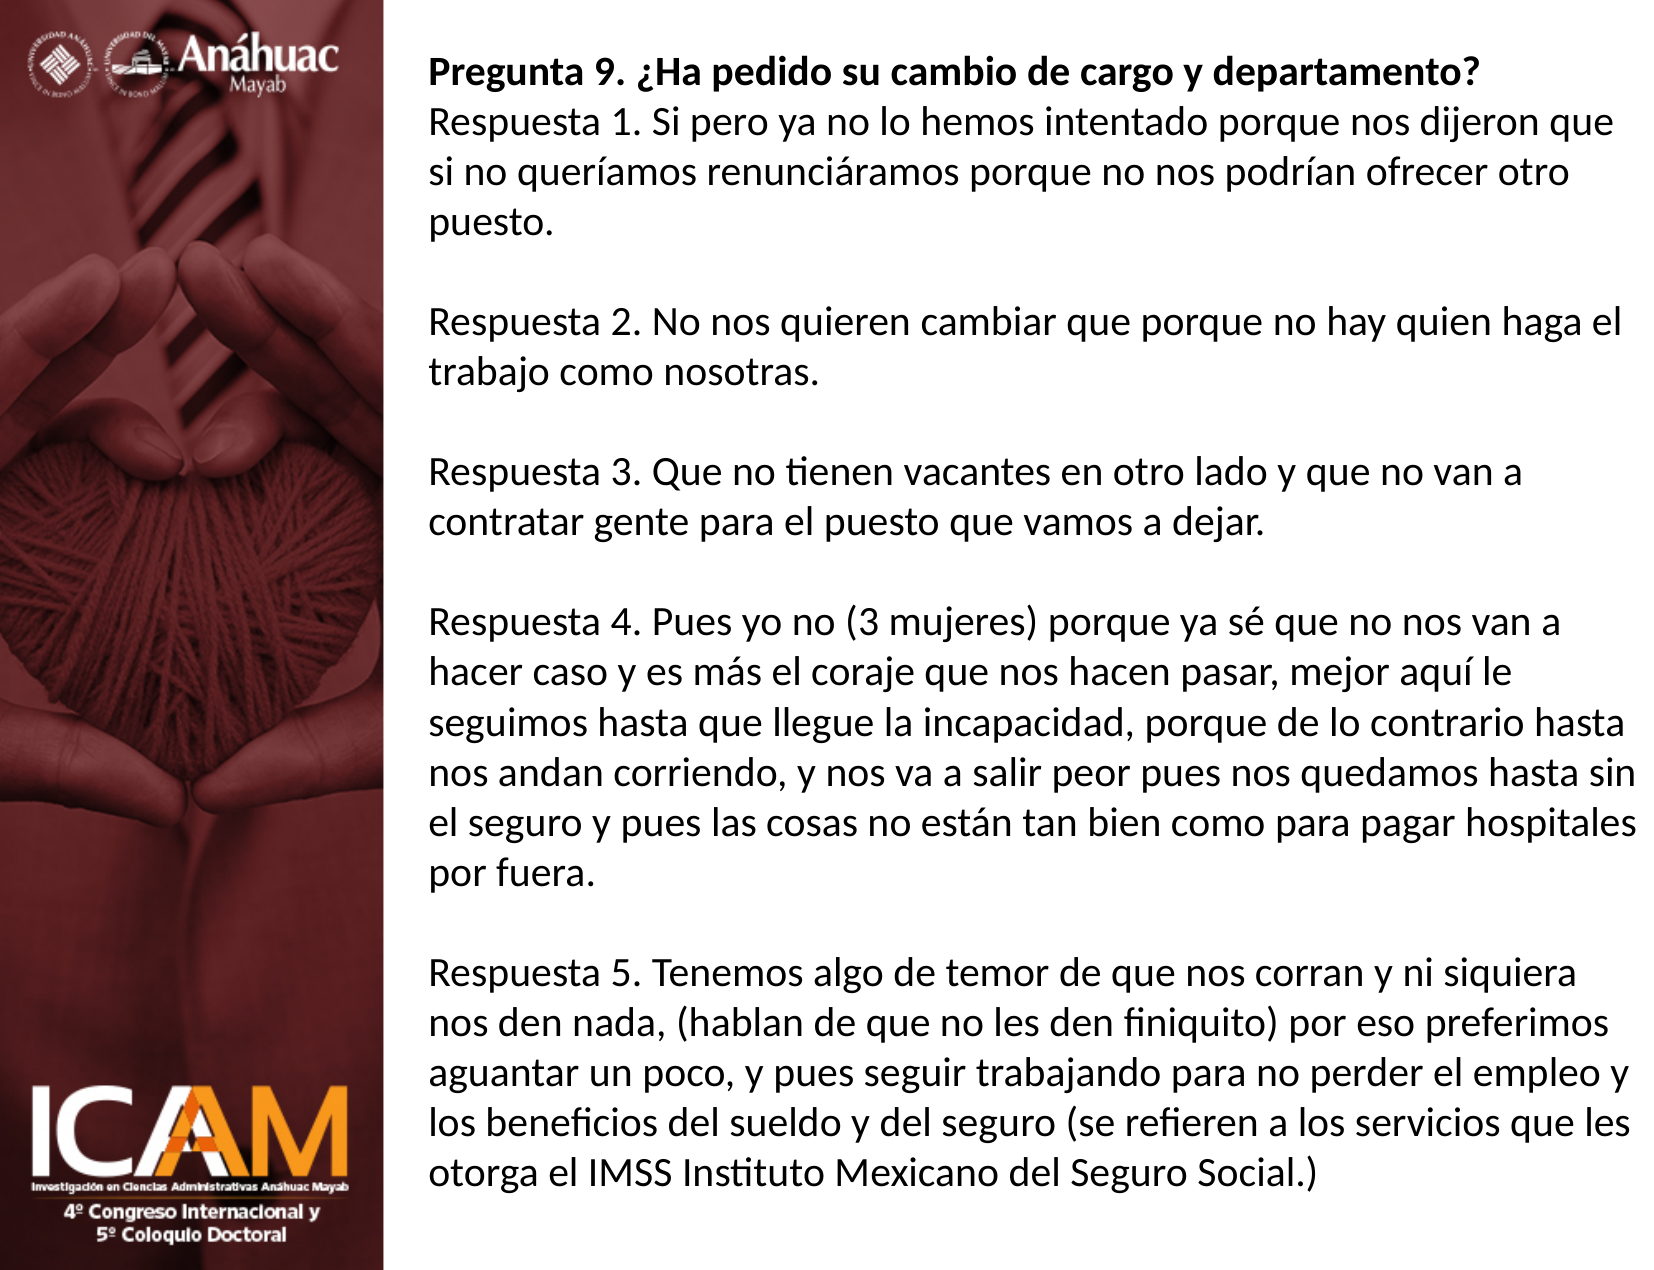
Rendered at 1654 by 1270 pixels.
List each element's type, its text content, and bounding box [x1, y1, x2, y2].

picture [0, 0, 1654, 1270]
text_box Pregunta 9. ¿Ha pedido su cambio de cargo y departamento? Respuesta 1. Si pero ya no lo hemos intentado porque nos dijeron que si no queríamos renunciáramos porque no nos podrían ofrecer otro puesto. Respuesta 2. No nos quieren cambiar que porque no hay quien haga el trabajo como nosotras. Respuesta 3. Que no tienen vacantes en otro lado y que no van a contratar gente para el puesto que vamos a dejar. Respuesta 4. Pues yo no (3 mujeres) porque ya sé que no nos van a hacer caso y es más el coraje que nos hacen pasar, mejor aquí le seguimos hasta que llegue la incapacidad, porque de lo contrario hasta nos andan corriendo, y nos va a salir peor pues nos quedamos hasta sin el seguro y pues las cosas no están tan bien como para pagar hospitales por fuera. Respuesta 5. Tenemos algo de temor de que nos corran y ni siquiera nos den nada, (hablan de que no les den finiquito) por eso preferimos aguantar un poco, y pues seguir trabajando para no perder el empleo y los beneficios del sueldo y del seguro (se refieren a los servicios que les otorga el IMSS Instituto Mexicano del Seguro Social.) [413, 36, 1654, 1202]
